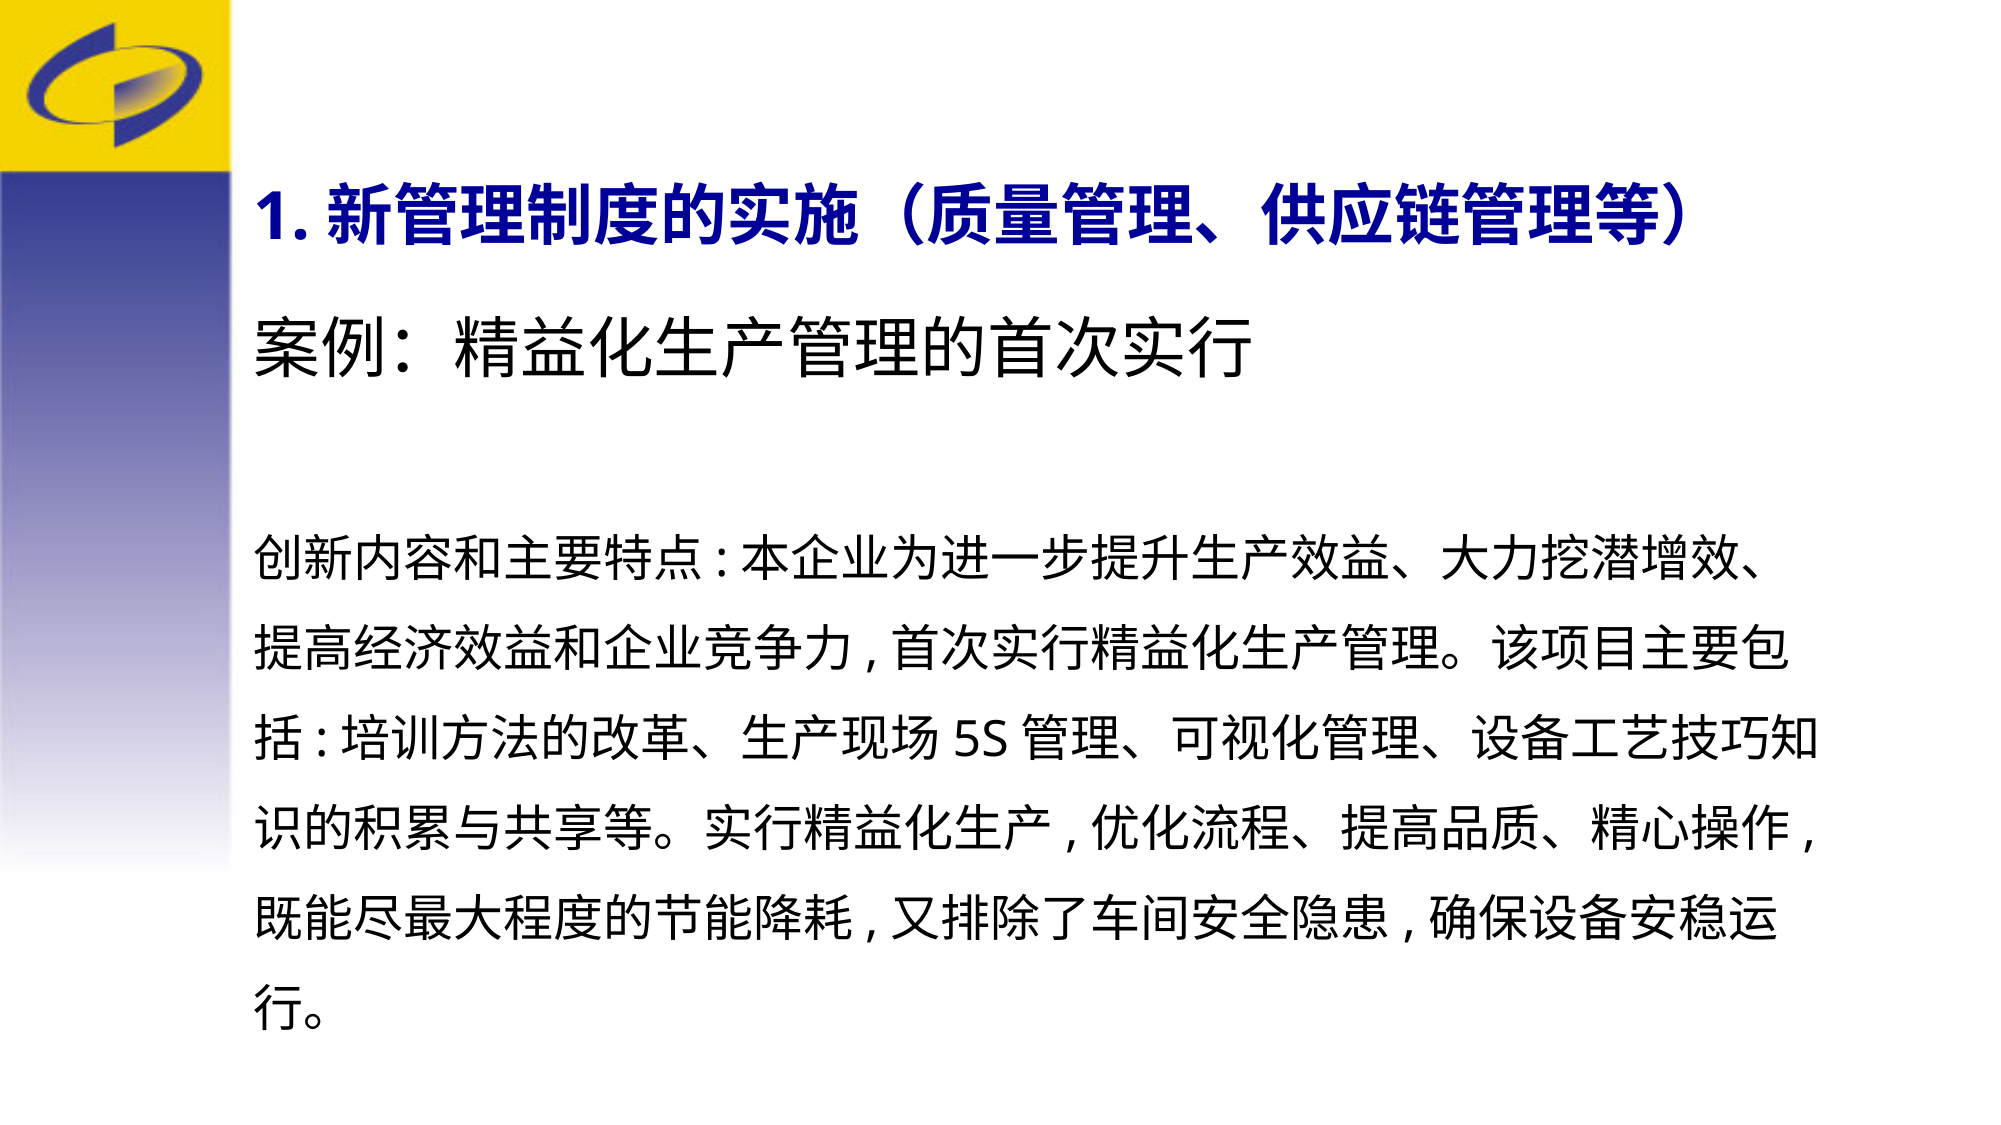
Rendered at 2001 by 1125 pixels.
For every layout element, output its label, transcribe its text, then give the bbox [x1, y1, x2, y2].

picture [0, 0, 2000, 1125]
list 1.新管理制度的实施（质量管理、供应链管理等） 案例：精益化生产管理的首次实行 创新内容和主要特点:本企业为进一步提升生产效益、大力挖潜增效、提高经济效益和企业竞争力,首次实行精益化生产管理。该项目主要包括:培训方法的改革、生产现场5S管理、可视化管理、设备工艺技巧知识的积累与共享等。实行精益化生产,优化流程、提高品质、精心操作,既能尽最大程度的节能降耗,又排除了车间安全隐患,确保设备安稳运行。 [238, 125, 1855, 1083]
